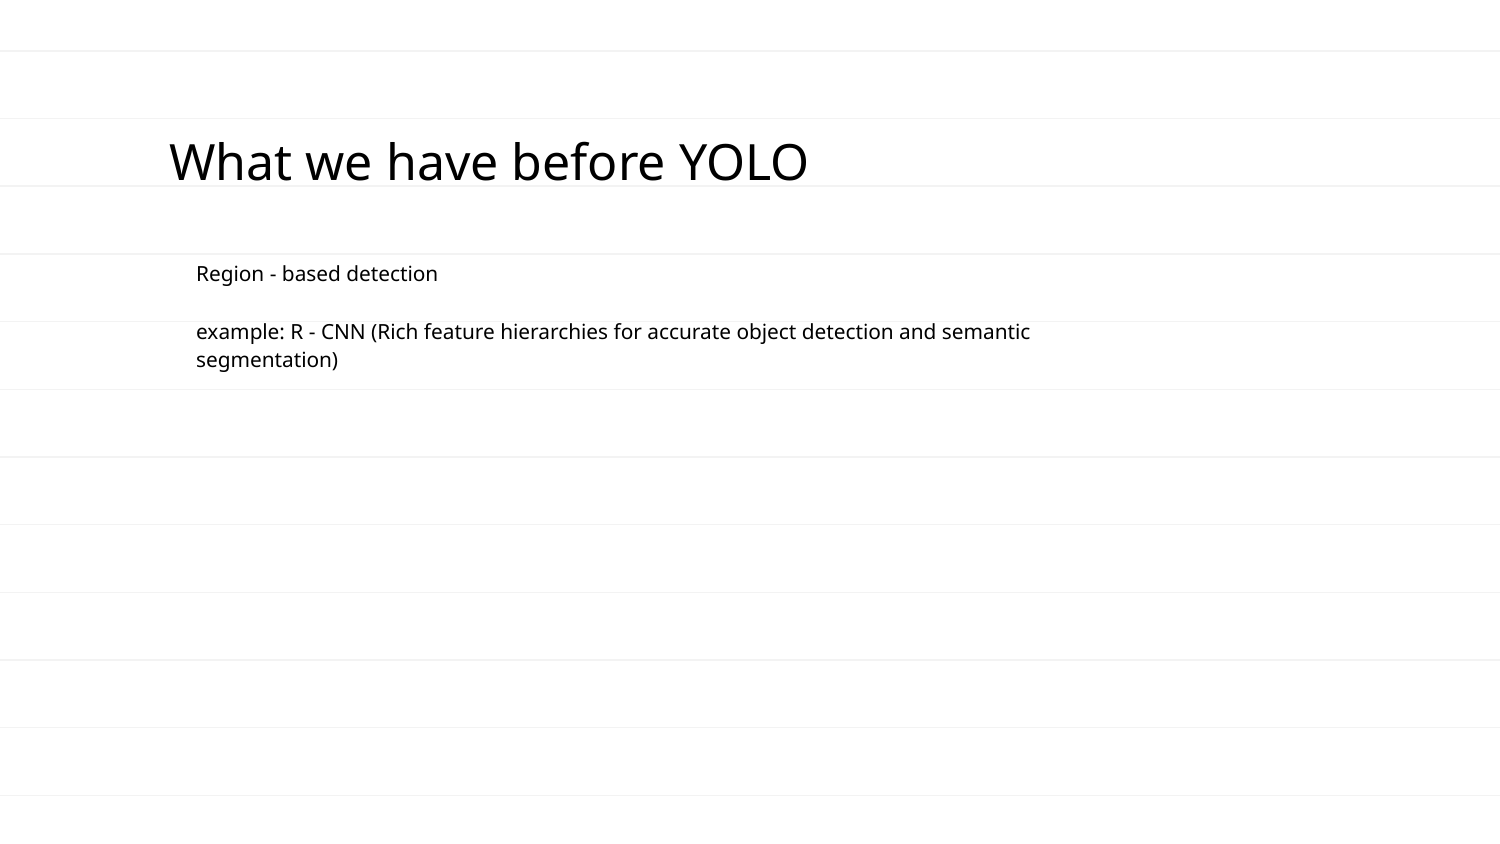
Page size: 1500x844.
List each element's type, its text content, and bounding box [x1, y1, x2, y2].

list Region - based detection example: R - CNN (Rich feature hierarchies for accurate object detection and semantic segmentation) [154, 242, 1149, 743]
title What we have before YOLO [154, 84, 1351, 205]
